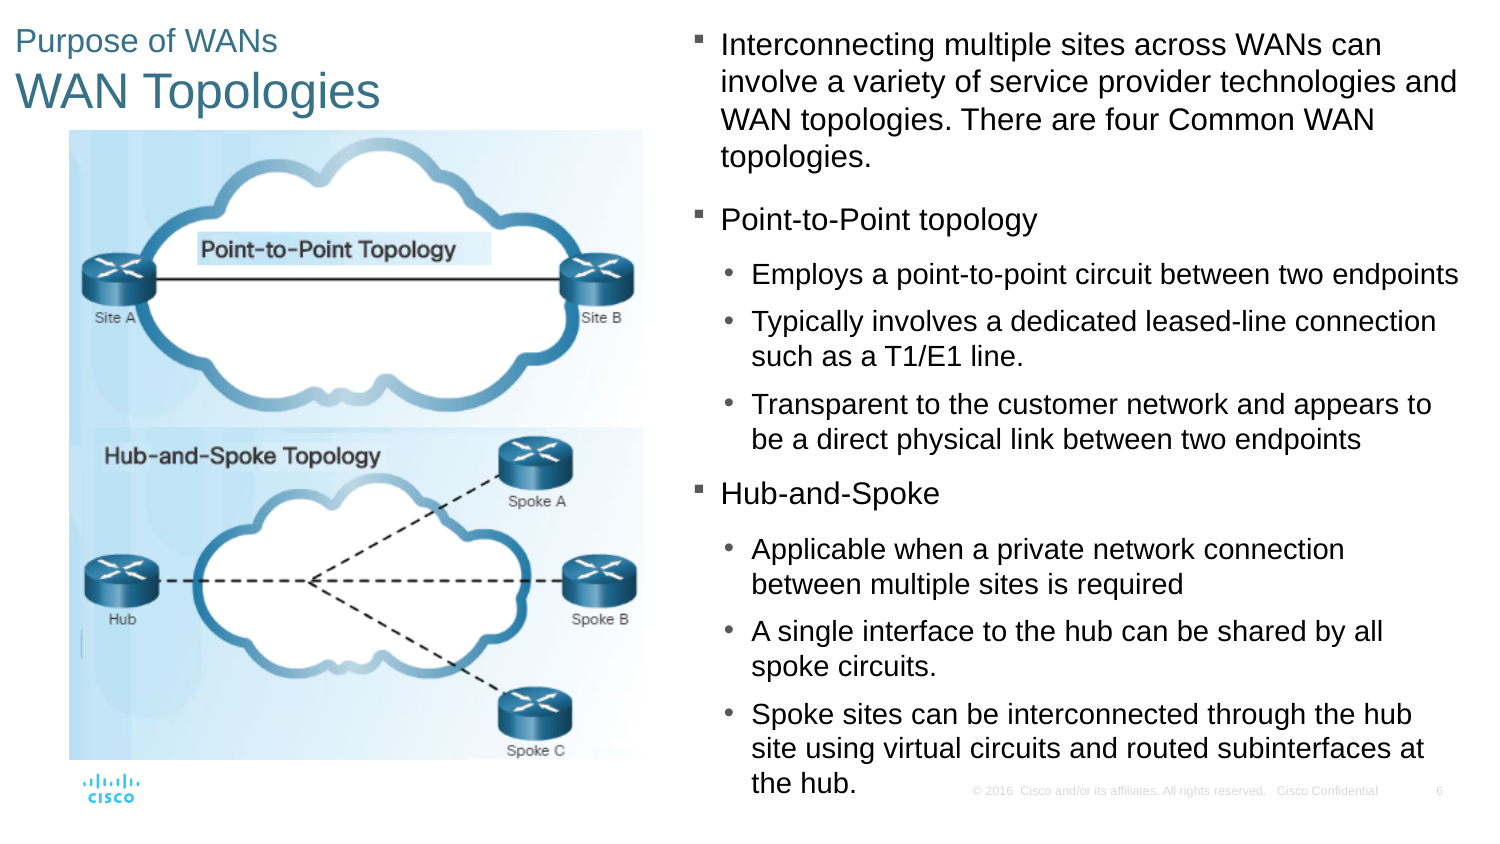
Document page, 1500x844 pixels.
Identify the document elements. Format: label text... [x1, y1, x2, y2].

title Purpose of WANs WAN Topologies [0, 6, 847, 131]
picture [68, 130, 644, 761]
list Interconnecting multiple sites across WANs can involve a variety of service provider technologies and WAN topologies. There are four Common WAN topologies. Point-to-Point topology Employs a point-to-point circuit between two endpoints Typically involves a dedicated leased-line connection such as a T1/E1 line. Transparent to the customer network and appears to be a direct physical link between two endpoints Hub-and-Spoke Applicable when a private network connection between multiple sites is required A single interface to the hub can be shared by all spoke circuits. Spoke sites can be interconnected through the hub site using virtual circuits and routed subinterfaces at the hub. [677, 16, 1492, 828]
